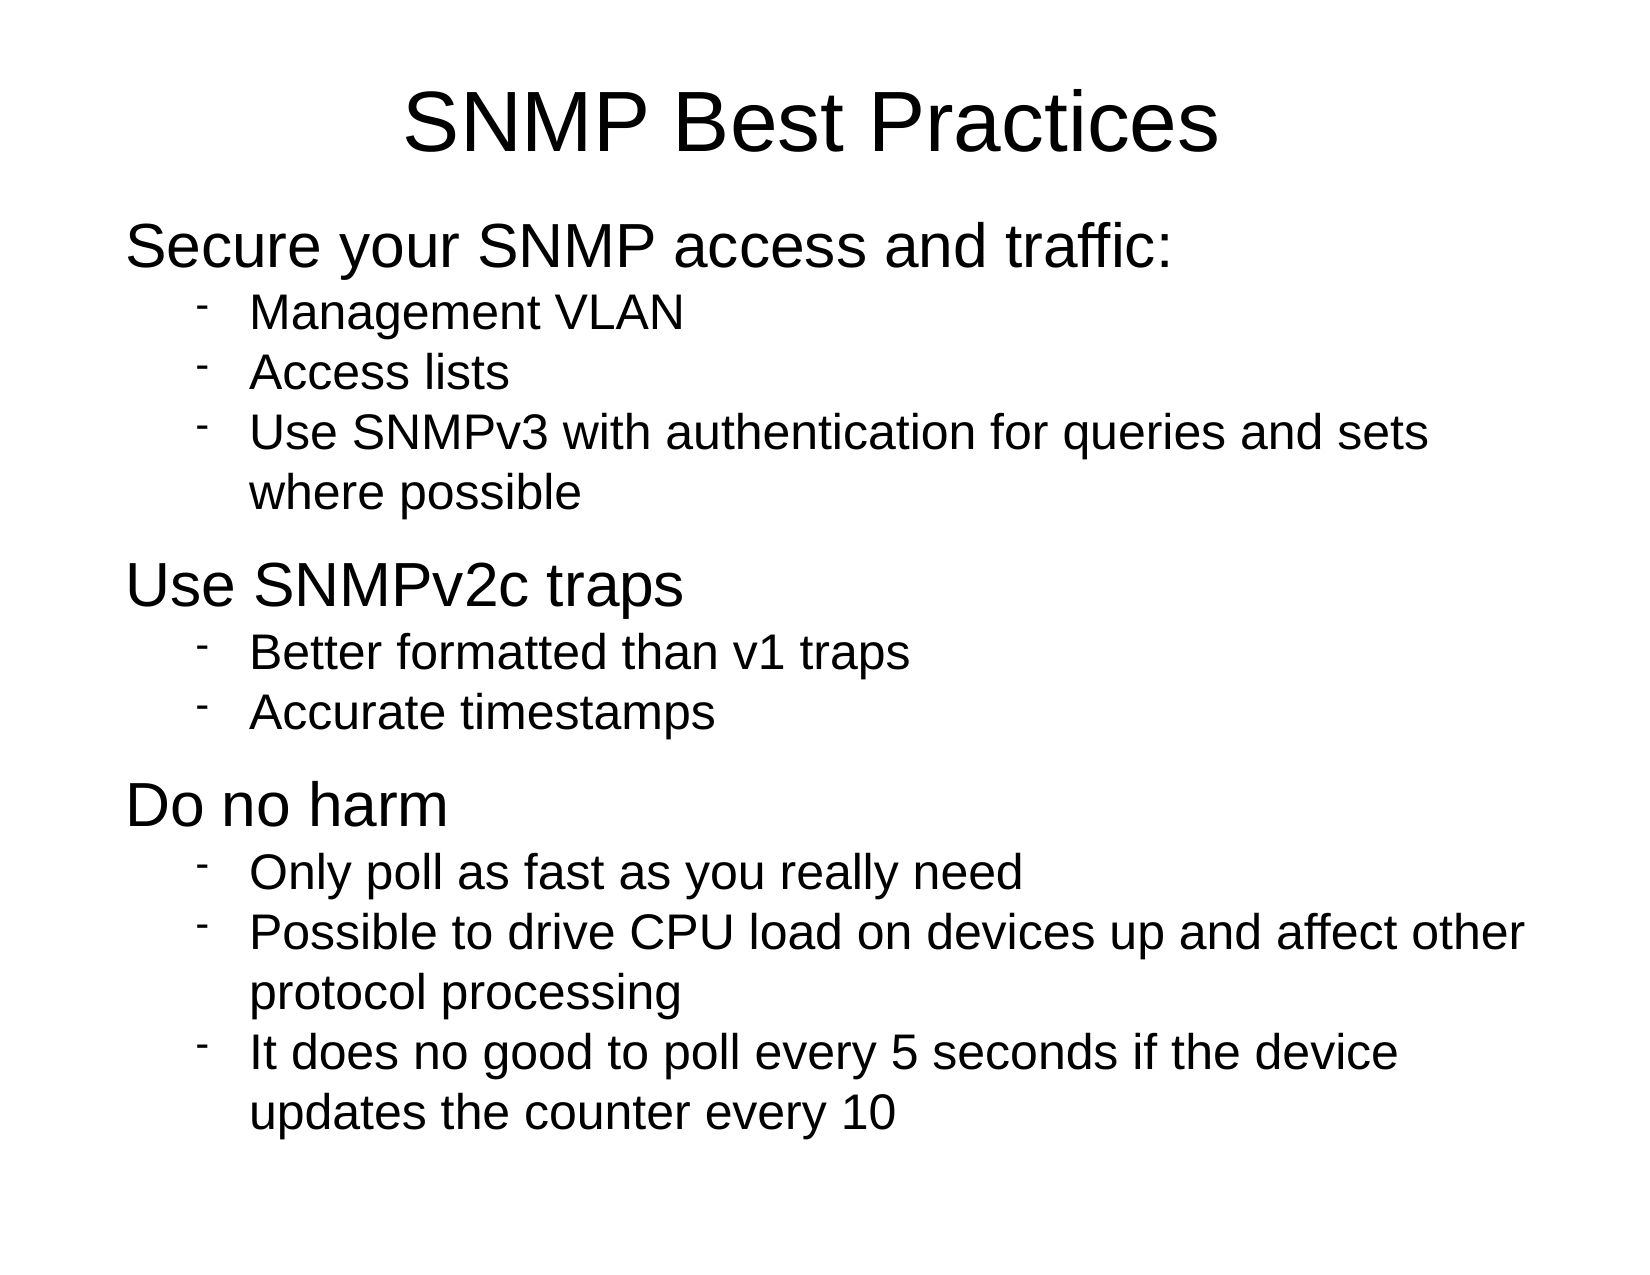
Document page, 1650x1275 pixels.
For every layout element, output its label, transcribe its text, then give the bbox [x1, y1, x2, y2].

text_box SNMP Best Practices [58, 47, 1566, 187]
text_box Secure your SNMP access and traffic: Management VLAN Access lists Use SNMPv3 with authentication for queries and sets where possible Use SNMPv2c traps Better formatted than v1 traps Accurate timestamps Do no harm Only poll as fast as you really need Possible to drive CPU load on devices up and affect other protocol processing It does no good to poll every 5 seconds if the device updates the counter every 10 [107, 204, 1530, 1181]
